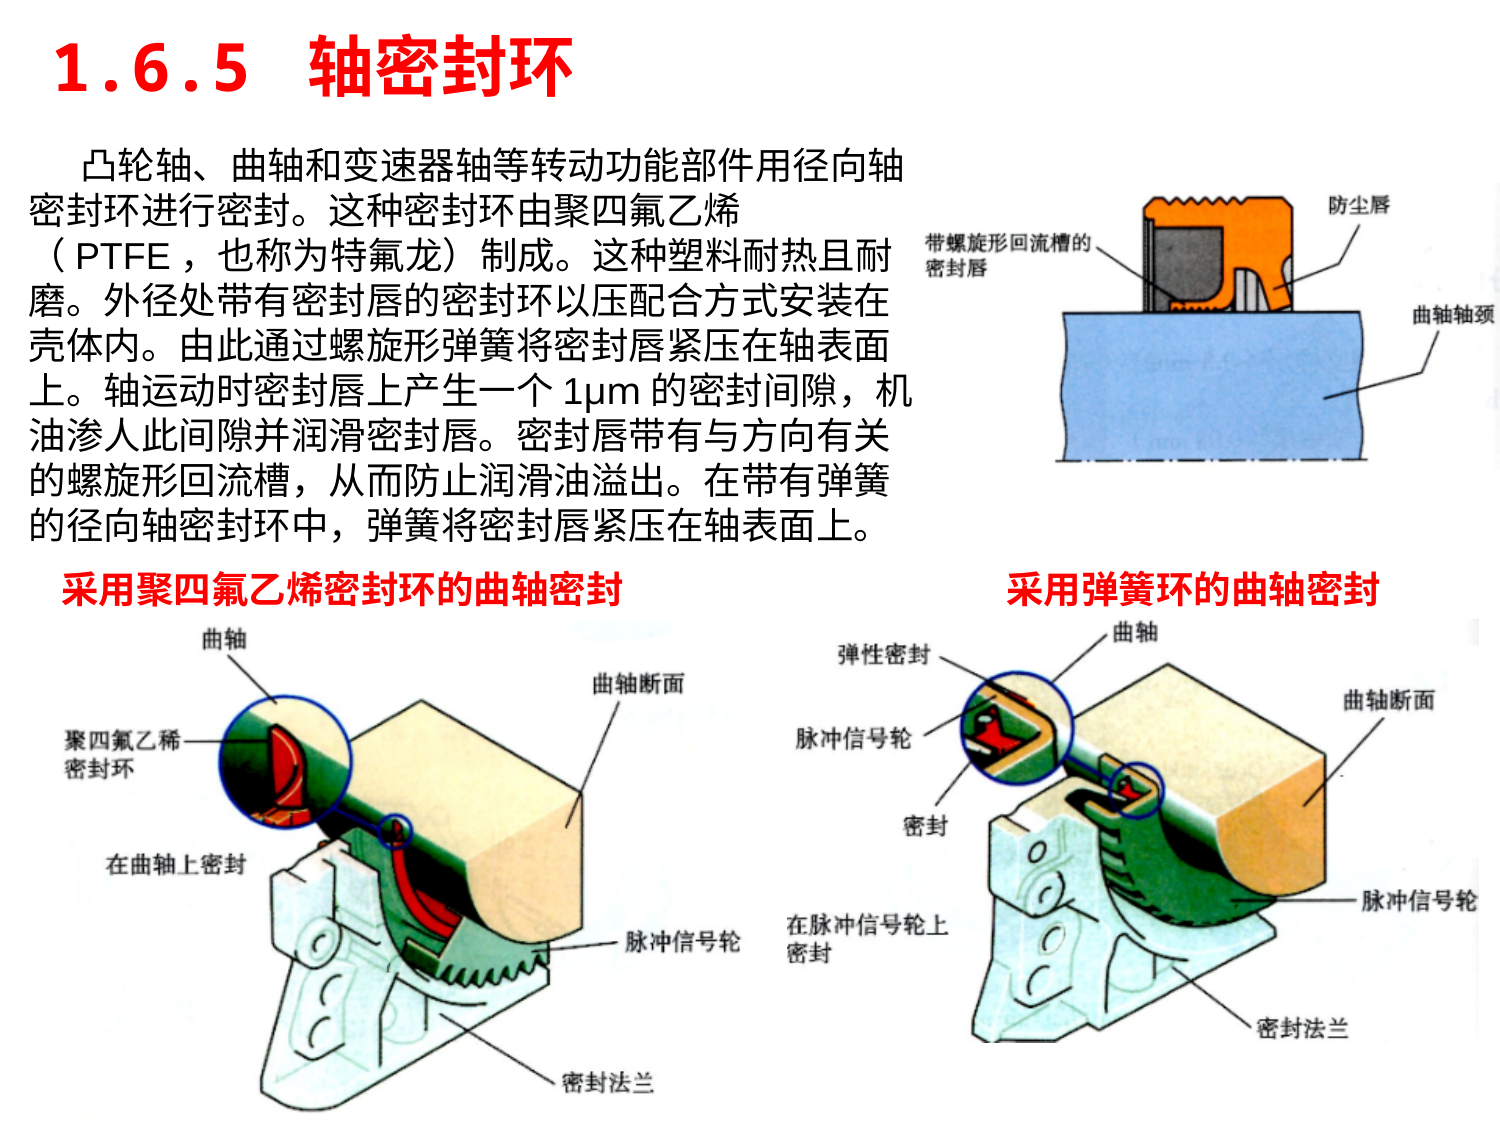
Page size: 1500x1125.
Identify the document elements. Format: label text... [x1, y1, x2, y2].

text_box 1.6.5 轴密封环 [51, 31, 649, 134]
picture [787, 618, 1479, 1043]
text_box 采用聚四氟乙烯密封环的曲轴密封 [46, 558, 654, 619]
picture [923, 182, 1500, 471]
text_box 采用弹簧环的曲轴密封 [991, 558, 1409, 617]
picture [60, 618, 746, 1117]
text_box 凸轮轴、曲轴和变速器轴等转动功能部件用径向轴密封环进行密封。这种密封环由聚四氟乙烯（PTFE，也称为特氟龙）制成。这种塑料耐热且耐磨。外径处带有密封唇的密封环以压配合方式安装在壳体内。由此通过螺旋形弹簧将密封唇紧压在轴表面上。轴运动时密封唇上产生一个1μm的密封间隙，机油渗人此间隙并润滑密封唇。密封唇带有与方向有关的螺旋形回流槽，从而防止润滑油溢出。在带有弹簧的径向轴密封环中，弹簧将密封唇紧压在轴表面上。 [13, 134, 942, 555]
